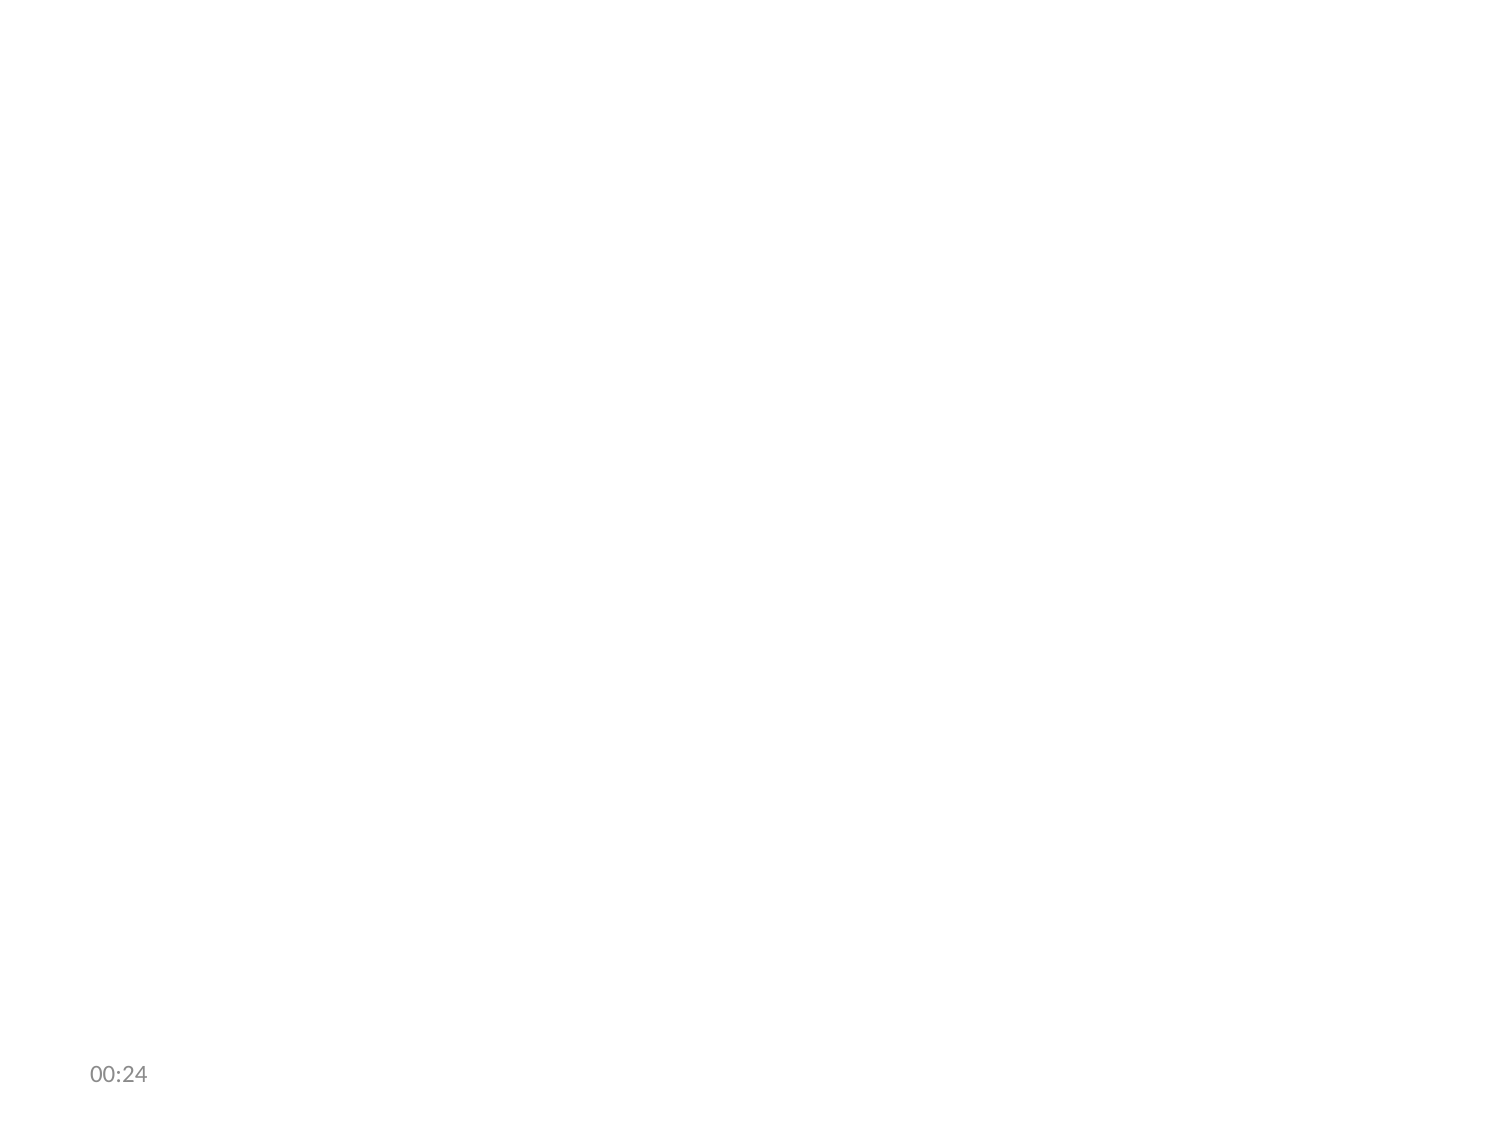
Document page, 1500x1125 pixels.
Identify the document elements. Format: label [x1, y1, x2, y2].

slide_number [75, 1042, 425, 1103]
